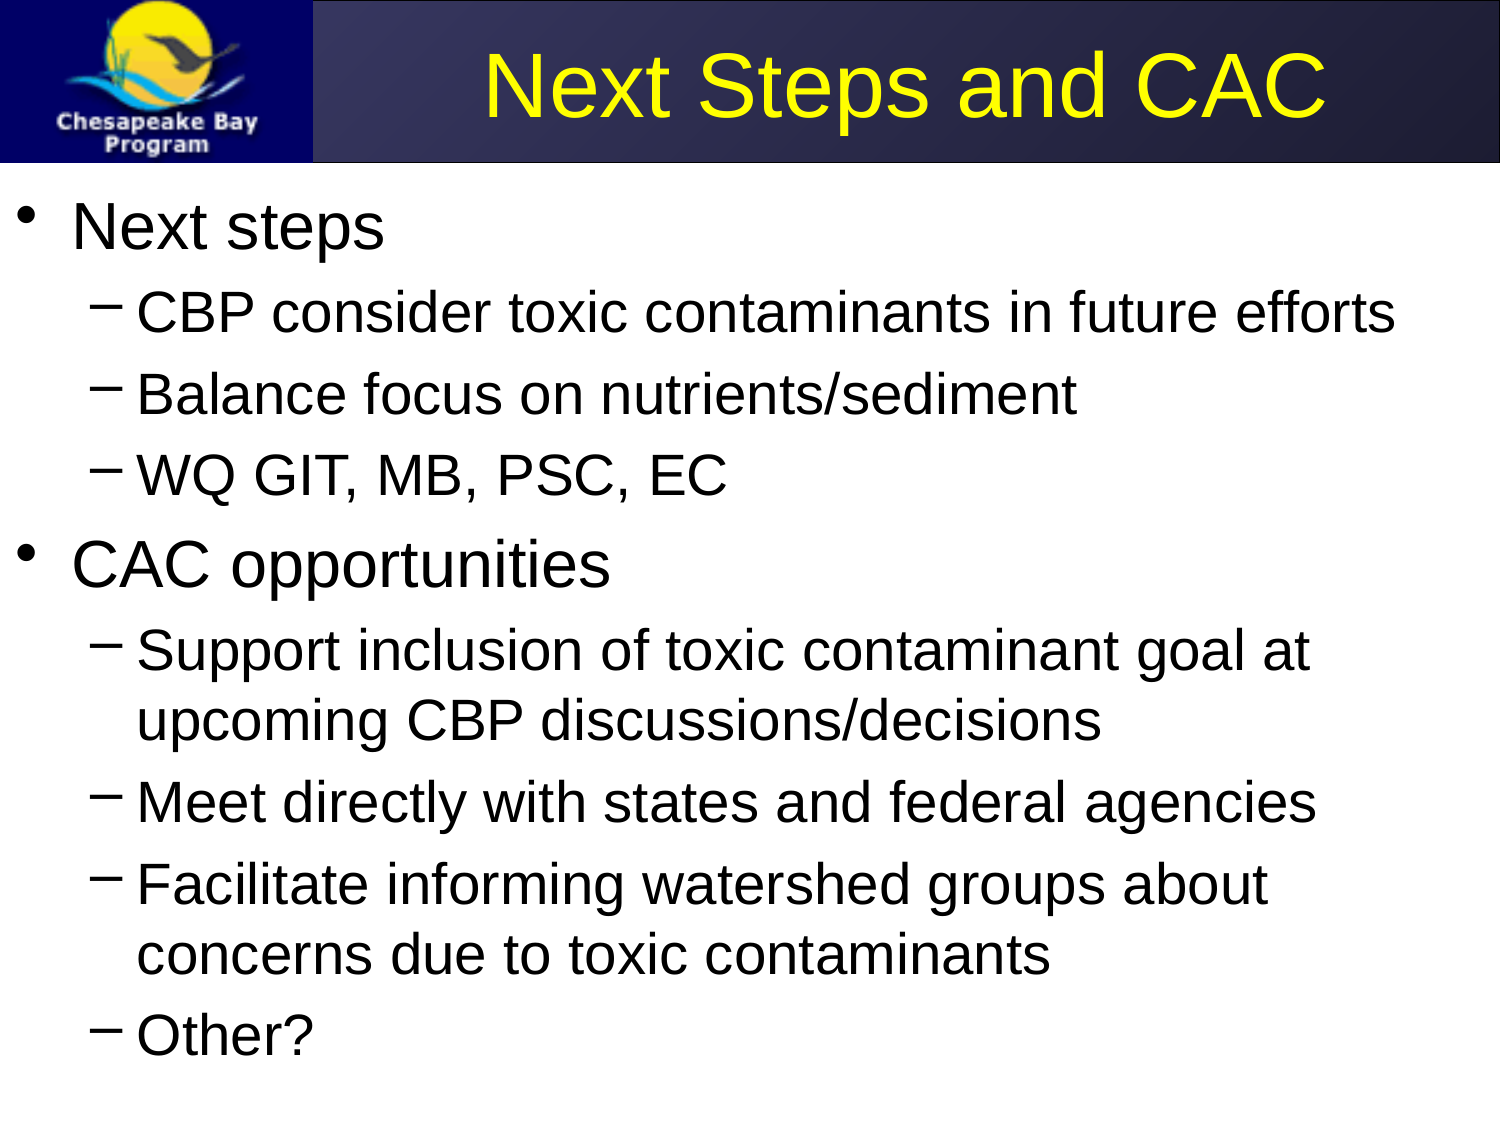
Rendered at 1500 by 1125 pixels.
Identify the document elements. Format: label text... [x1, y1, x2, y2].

picture [0, 0, 312, 163]
list Next steps CBP consider toxic contaminants in future efforts Balance focus on nutrients/sediment WQ GIT, MB, PSC, EC CAC opportunities Support inclusion of toxic contaminant goal at upcoming CBP discussions/decisions Meet directly with states and federal agencies Facilitate informing watershed groups about concerns due to toxic contaminants Other? [0, 174, 1500, 1088]
title Next Steps and CAC [312, 0, 1500, 163]
